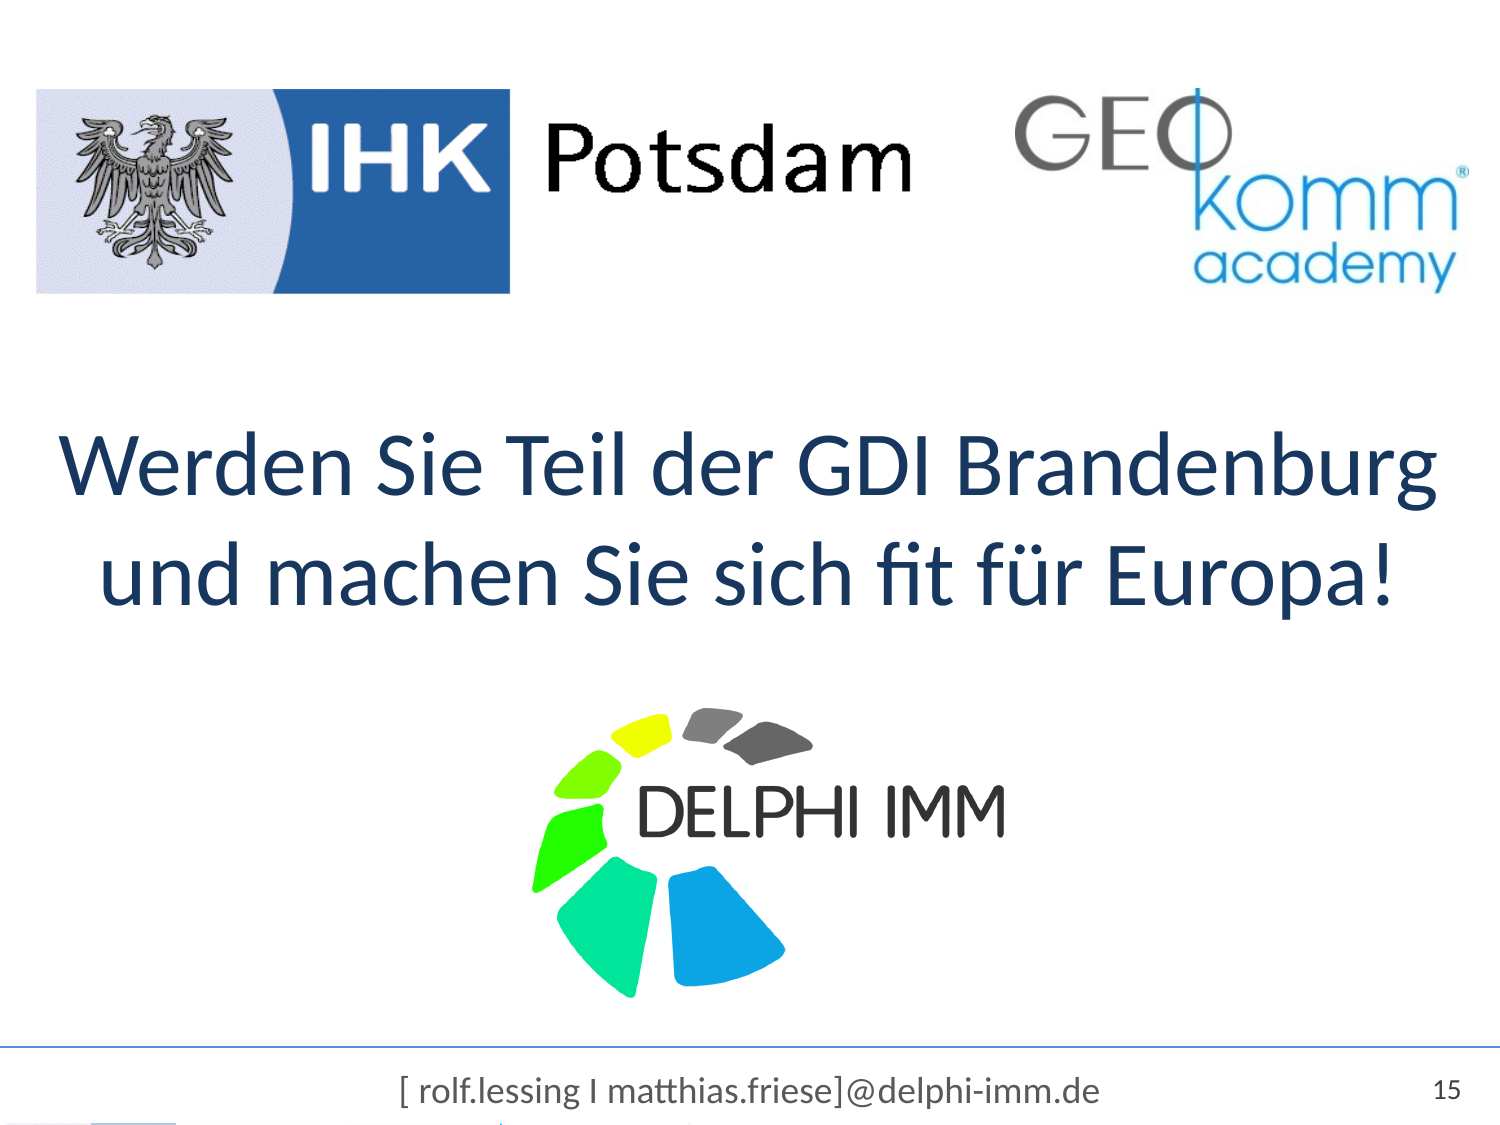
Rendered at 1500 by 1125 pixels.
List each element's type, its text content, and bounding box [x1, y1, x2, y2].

text_box [ rolf.lessing I matthias.friese]@delphi-imm.de [0, 1058, 1500, 1119]
title Werden Sie Teil der GDI Brandenburg und machen Sie sich fit für Europa! [29, 365, 1471, 662]
picture [35, 88, 914, 296]
picture [531, 708, 1004, 999]
picture [1015, 88, 1469, 296]
